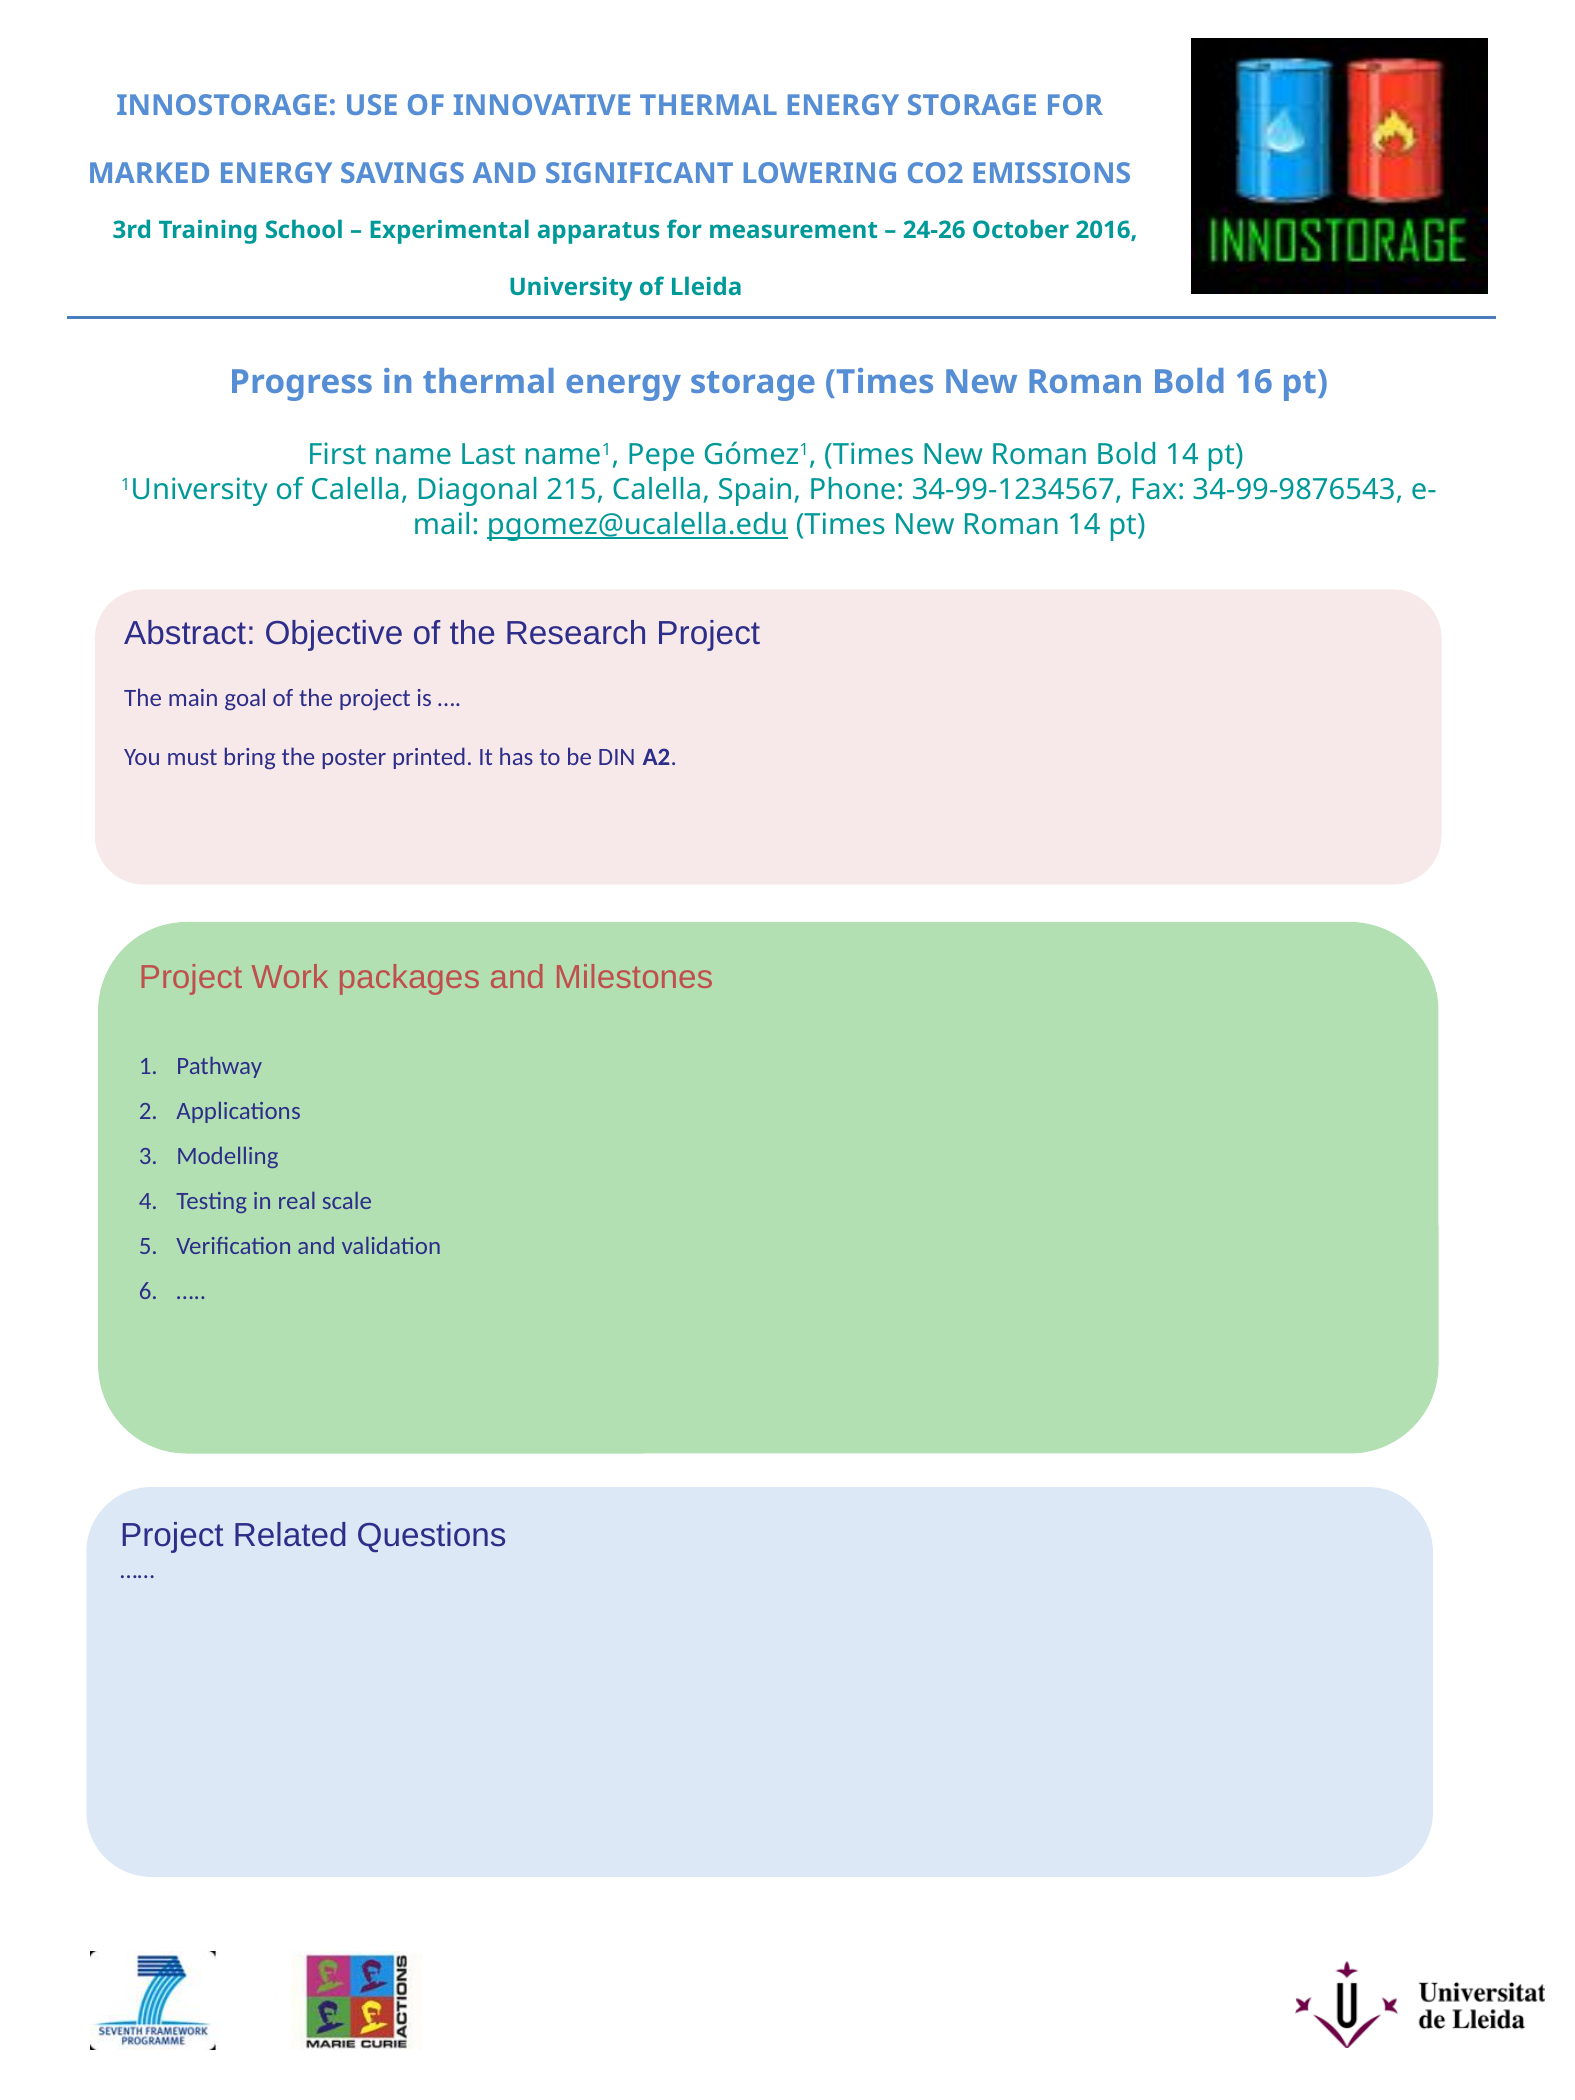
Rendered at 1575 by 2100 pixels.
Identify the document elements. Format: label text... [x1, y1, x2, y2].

picture [90, 1951, 422, 2050]
picture [1191, 38, 1488, 294]
text_box Abstract: Objective of the Research Project The main goal of the project is …. You must bring the poster printed. It has to be DIN A2. [94, 589, 1442, 885]
text_box Progress in thermal energy storage (Times New Roman Bold 16 pt) First name Last name1, Pepe Gómez1, (Times New Roman Bold 14 pt) 1University of Calella, Diagonal 215, Calella, Spain, Phone: 34-99-1234567, Fax: 34-99-9876543, e-mail: pgomez@ucalella.edu (Times New Roman 14 pt) [86, 353, 1473, 548]
text_box Project Related Questions …… [86, 1487, 1433, 1877]
text_box Project Work packages and Milestones Pathway Applications Modelling Testing in real scale Verification and validation ….. [98, 921, 1439, 1454]
